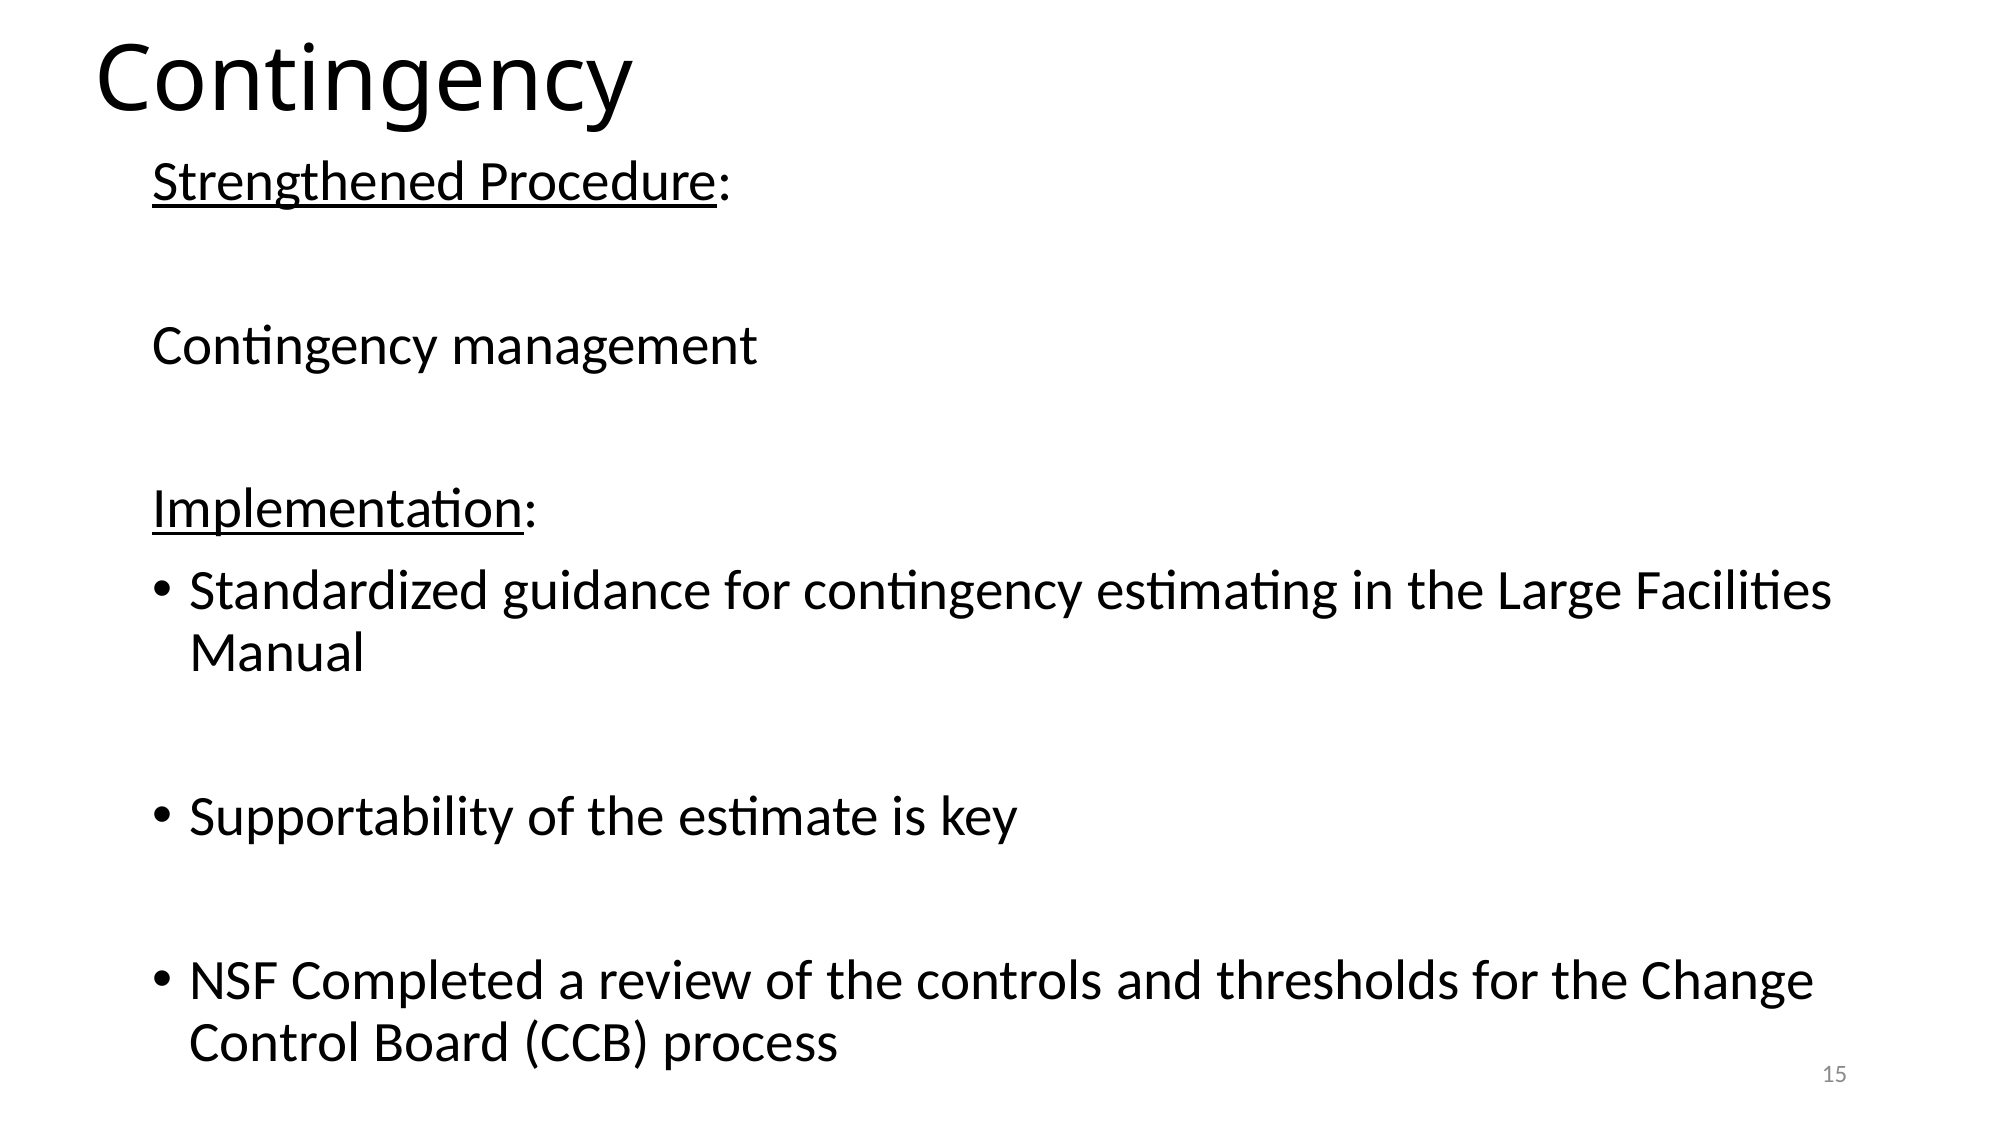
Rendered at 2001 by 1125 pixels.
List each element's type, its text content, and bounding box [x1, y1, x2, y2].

slide_number 15 [1412, 1042, 1863, 1103]
title Contingency [79, 0, 1805, 190]
list Strengthened Procedure: Contingency management Implementation: Standardized guidance for contingency estimating in the Large Facilities Manual Supportability of the estimate is key NSF Completed a review of the controls and thresholds for the Change Control Board (CCB) process [137, 143, 1863, 1089]
